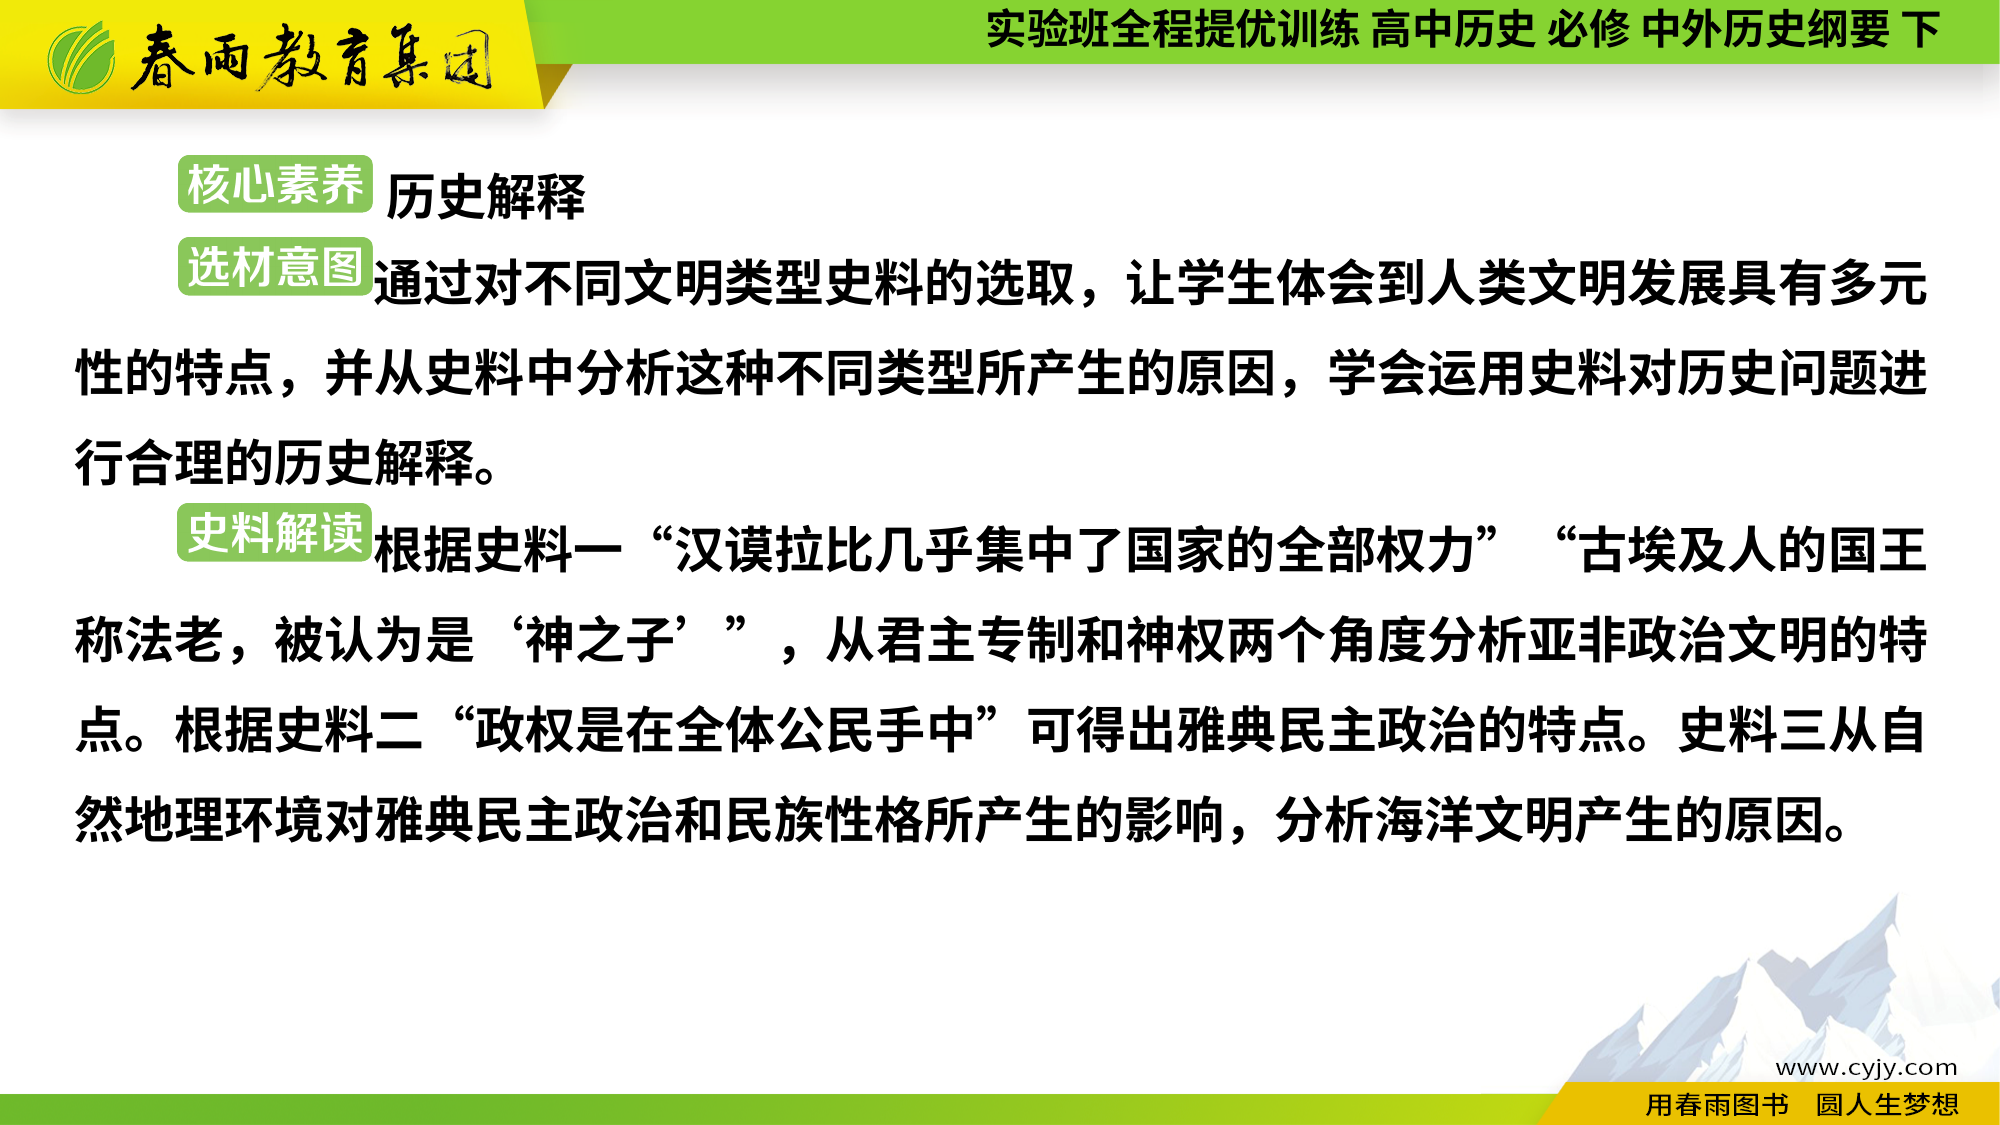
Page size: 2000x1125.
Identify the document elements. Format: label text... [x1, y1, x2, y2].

text_box 通过对不同文明类型史料的选取，让学生体会到人类文明发展具有多元性的特点，并从史料中分析这种不同类型所产生的原因，学会运用史料对历史问题进行合理的历史解释。 [59, 214, 1944, 480]
text_box 根据史料一“汉谟拉比几乎集中了国家的全部权力”“古埃及人的国王称法老，被认为是‘神之子’”，从君主专制和神权两个角度分析亚非政治文明的特点。根据史料二“政权是在全体公民手中”可得出雅典民主政治的特点。史料三从自然地理环境对雅典民主政治和民族性格所产生的影响，分析海洋文明产生的原因。 [59, 480, 1944, 856]
picture [0, 0, 2000, 1125]
list 历史解释 [371, 127, 1944, 222]
